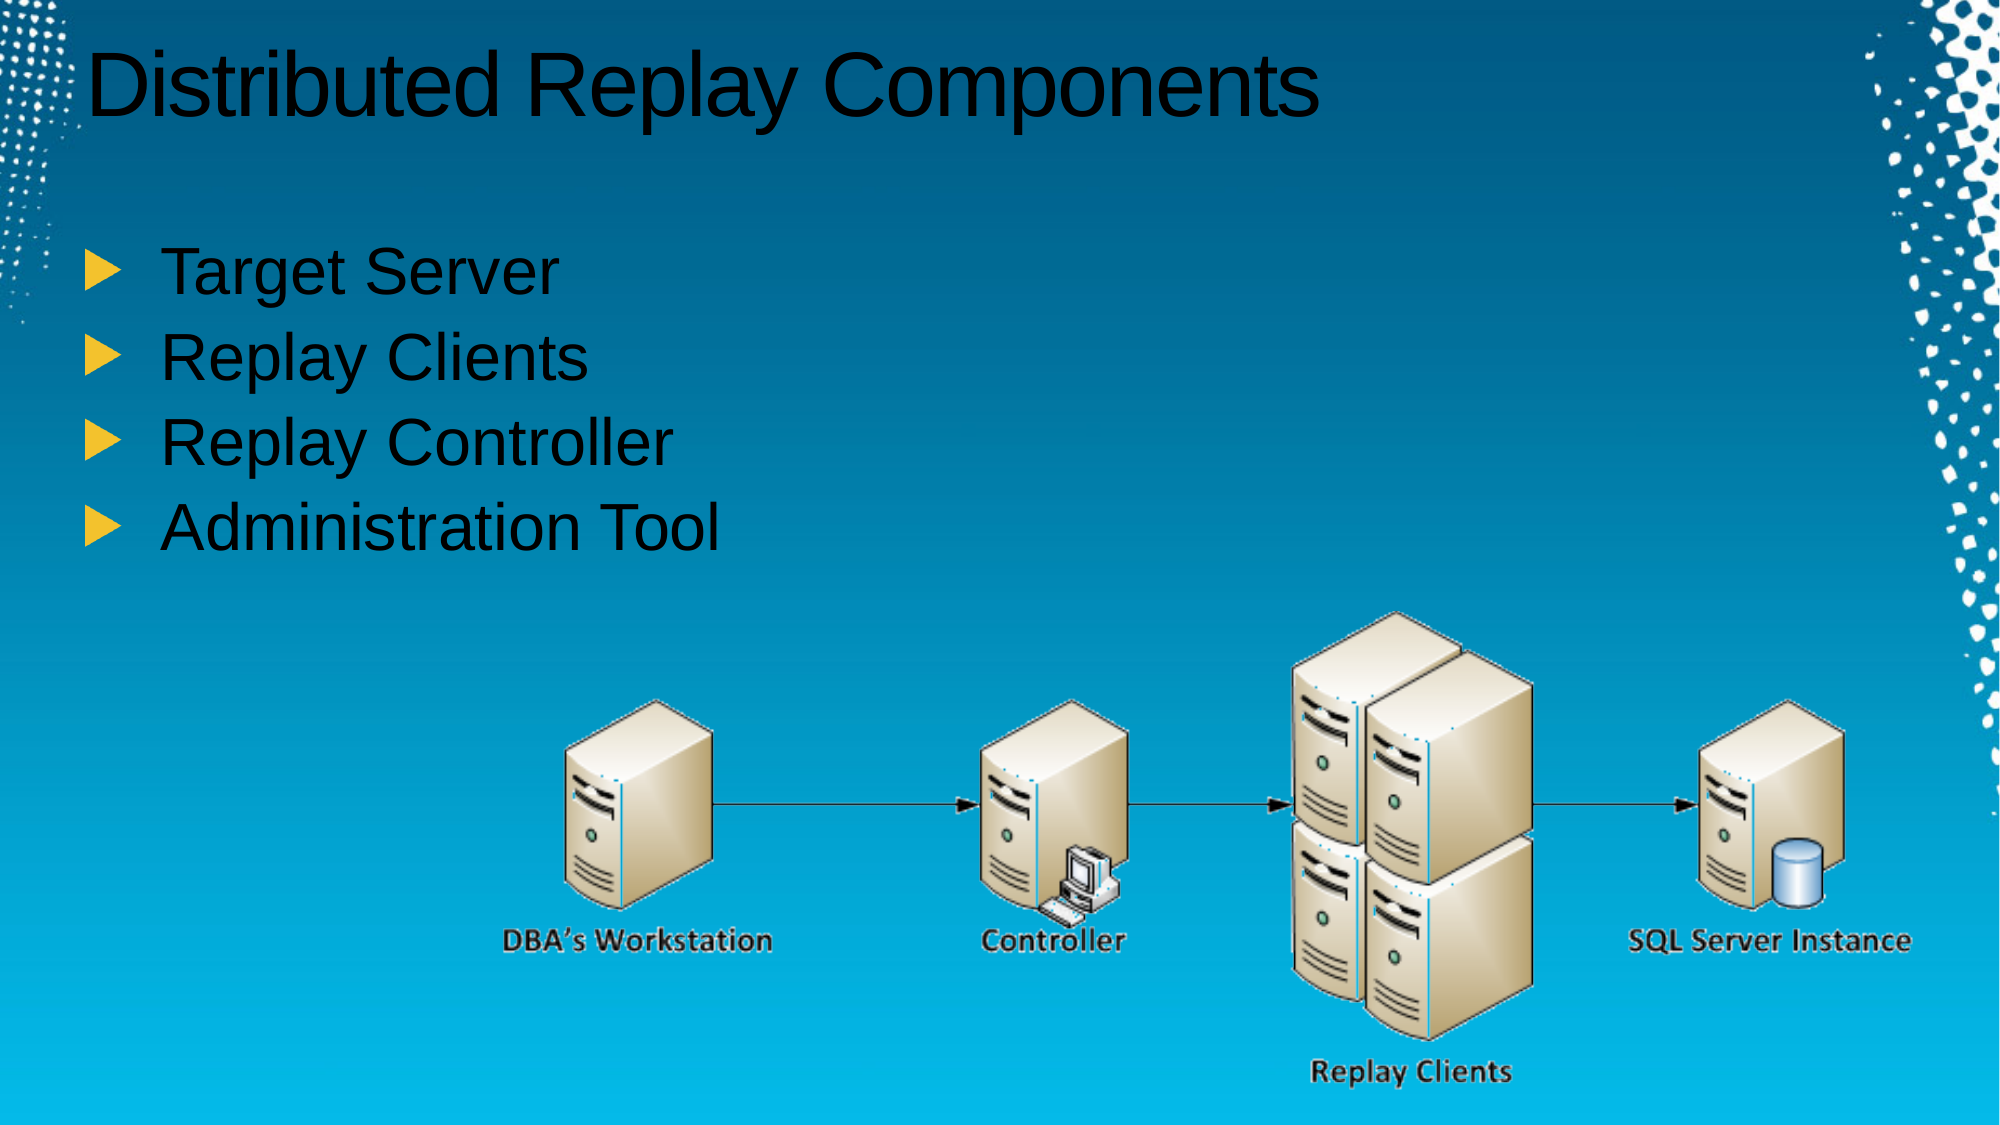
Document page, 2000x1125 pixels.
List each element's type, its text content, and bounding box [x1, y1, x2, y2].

picture [1991, 747, 2000, 765]
picture [16, 22, 23, 34]
picture [1969, 625, 1985, 642]
picture [1929, 27, 1945, 45]
picture [1963, 278, 1976, 291]
picture [1350, 1059, 1373, 1089]
picture [1960, 392, 1970, 403]
picture [1935, 431, 1946, 449]
title Distributed Replay Components [85, 37, 1914, 138]
picture [1914, 308, 1929, 326]
picture [86, 420, 119, 459]
picture [1629, 929, 1683, 955]
picture [1919, 367, 1930, 378]
picture [0, 40, 9, 45]
picture [1970, 426, 1980, 436]
picture [1983, 404, 1992, 414]
picture [1988, 547, 2000, 561]
picture [26, 57, 34, 68]
picture [1915, 109, 1924, 119]
picture [982, 929, 1016, 953]
picture [1920, 257, 1932, 264]
picture [1942, 269, 1953, 276]
picture [1928, 399, 1939, 415]
picture [3, 10, 11, 18]
picture [16, 143, 21, 151]
picture [1979, 657, 1995, 676]
picture [1914, 164, 1923, 177]
picture [1898, 188, 1912, 198]
picture [1972, 570, 1986, 583]
picture [1941, 324, 1952, 332]
picture [33, 88, 42, 97]
picture [1973, 368, 1982, 380]
picture [0, 24, 9, 33]
picture [55, 62, 62, 69]
picture [1892, 212, 1902, 216]
picture [1963, 535, 1977, 550]
picture [1952, 502, 1967, 516]
picture [1417, 1059, 1440, 1083]
picture [1958, 445, 1968, 460]
picture [9, 84, 15, 91]
picture [1922, 200, 1934, 207]
picture [1443, 1059, 1512, 1083]
picture [1772, 933, 1782, 953]
picture [1950, 359, 1960, 366]
picture [30, 14, 40, 23]
picture [1863, 933, 1912, 953]
picture [1946, 525, 1956, 533]
picture [43, 42, 49, 53]
picture [1994, 382, 2000, 391]
picture [1995, 582, 2000, 595]
picture [34, 101, 43, 111]
picture [564, 612, 1845, 1041]
picture [24, 72, 32, 79]
picture [54, 76, 60, 83]
picture [1935, 0, 2000, 306]
picture [1376, 1065, 1408, 1089]
picture [11, 55, 21, 64]
picture [1982, 714, 1993, 729]
picture [31, 131, 37, 138]
picture [504, 929, 564, 953]
picture [1911, 223, 1918, 230]
picture [595, 927, 685, 953]
picture [1978, 517, 1987, 527]
list Target Server Replay Clients Replay Controller Administration Tool [85, 237, 1914, 577]
picture [1948, 413, 1958, 424]
picture [1932, 235, 1943, 241]
picture [33, 0, 42, 10]
picture [1097, 933, 1127, 953]
picture [1925, 141, 1935, 155]
picture [1019, 927, 1086, 953]
picture [1942, 465, 1958, 483]
picture [1955, 557, 1965, 573]
picture [1988, 691, 2000, 709]
picture [1914, 274, 1920, 291]
picture [1935, 177, 1945, 189]
picture [1090, 927, 1094, 953]
picture [1945, 213, 1955, 220]
picture [18, 0, 29, 6]
picture [18, 13, 26, 19]
picture [564, 927, 571, 937]
picture [1990, 492, 2000, 505]
picture [29, 27, 38, 38]
picture [1925, 87, 1941, 99]
picture [86, 506, 119, 545]
picture [86, 250, 119, 289]
picture [1926, 344, 1939, 358]
picture [1692, 929, 1769, 953]
picture [1972, 312, 1985, 322]
picture [6, 97, 12, 105]
picture [1993, 321, 2000, 339]
picture [1935, 379, 1948, 391]
picture [86, 335, 119, 374]
picture [1963, 589, 1976, 607]
picture [1889, 152, 1901, 166]
picture [13, 41, 25, 49]
picture [1968, 481, 1978, 492]
picture [573, 933, 586, 953]
picture [0, 155, 5, 163]
picture [1984, 349, 1992, 357]
picture [45, 16, 55, 24]
picture [38, 74, 47, 80]
picture [1953, 301, 1962, 312]
picture [56, 47, 64, 55]
picture [1992, 438, 2000, 448]
picture [1980, 460, 1987, 469]
picture [1963, 335, 1972, 344]
picture [1311, 1059, 1347, 1083]
picture [41, 59, 48, 67]
picture [1957, 187, 1971, 200]
picture [688, 927, 772, 953]
picture [42, 31, 53, 39]
picture [33, 116, 40, 124]
picture [1991, 637, 2000, 652]
picture [1981, 604, 2000, 620]
picture [10, 69, 17, 78]
picture [1938, 122, 1950, 133]
picture [1793, 929, 1860, 953]
picture [1974, 683, 1985, 694]
picture [1930, 291, 1941, 297]
picture [1946, 155, 1961, 167]
picture [28, 42, 36, 53]
picture [17, 129, 23, 136]
picture [47, 0, 57, 10]
picture [1955, 246, 1965, 256]
picture [1921, 0, 1934, 8]
picture [58, 32, 66, 41]
